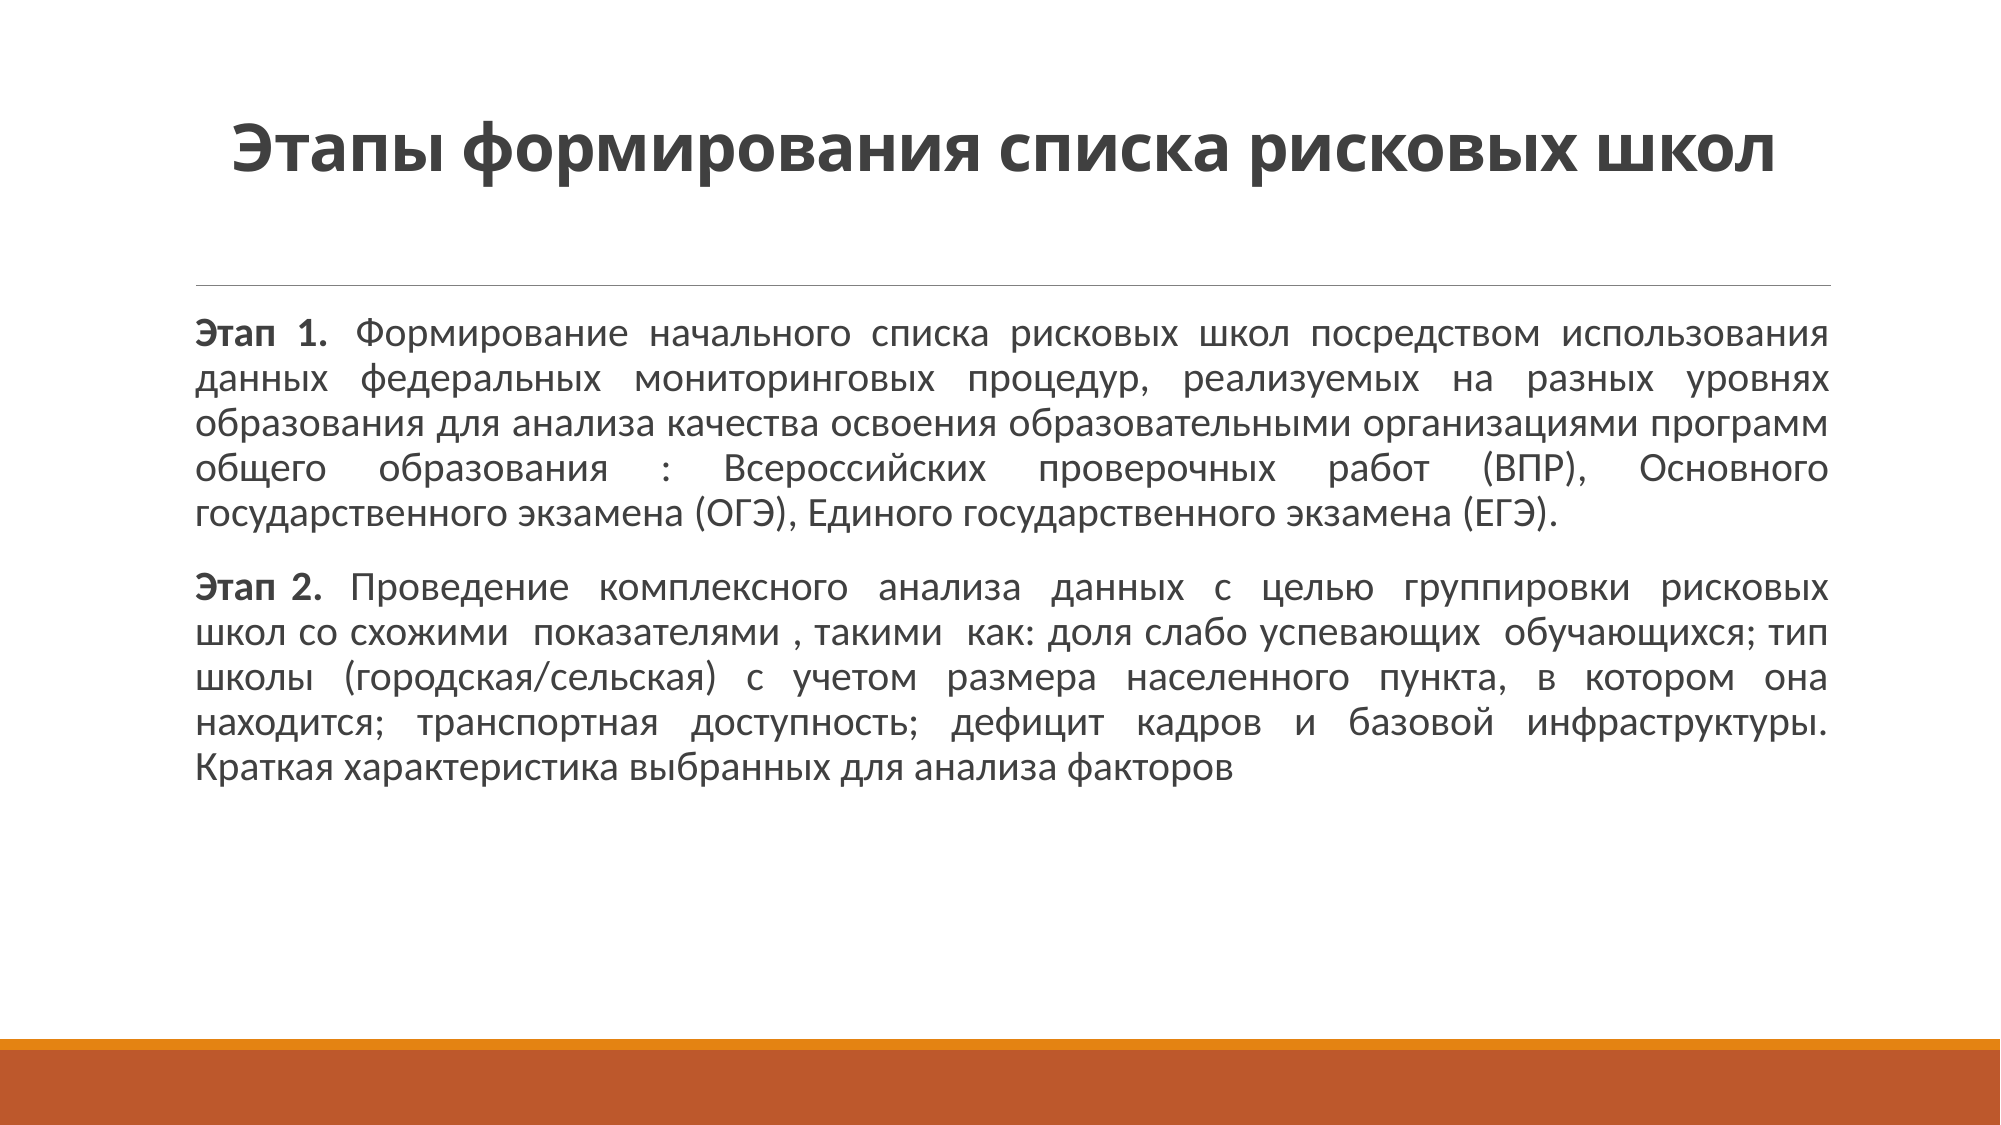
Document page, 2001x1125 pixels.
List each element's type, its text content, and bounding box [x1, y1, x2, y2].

title Этапы формирования списка рисковых школ [180, 47, 1830, 193]
list Этап 1. Формирование начального списка рисковых школ посредством использования данных федеральных мониторинговых процедур, реализуемых на разных уровнях образования для анализа качества освоения образовательными организациями программ общего образования : Всероссийских проверочных работ (ВПР), Основного государственного экзамена (ОГЭ), Единого государственного экзамена (ЕГЭ). Этап 2. Проведение комплексного анализа данных с целью группировки рисковых школ со схожими показателями , такими как: доля слабо успевающих обучающихся; тип школы (городская/сельская) с учетом размера населенного пункта, в котором она находится; транспортная доступность; дефицит кадров и базовой инфраструктуры. Краткая характеристика выбранных для анализа факторов [180, 302, 1830, 963]
